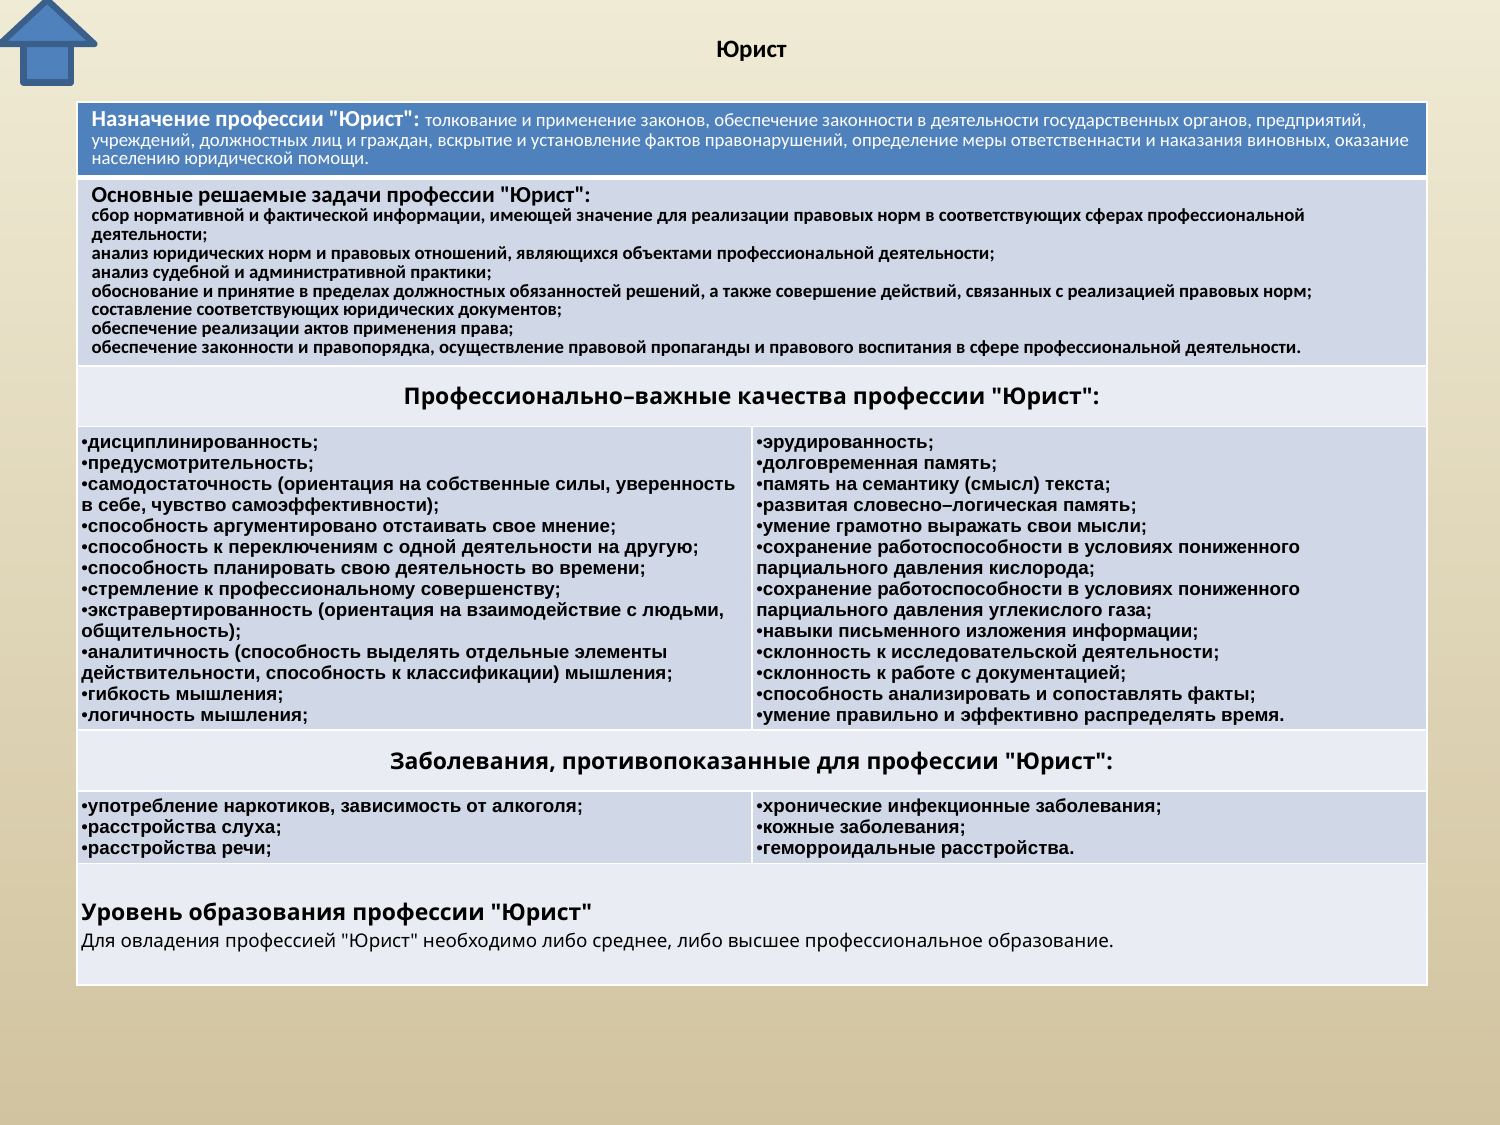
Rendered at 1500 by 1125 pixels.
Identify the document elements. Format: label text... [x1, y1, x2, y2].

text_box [1, 1, 93, 81]
table_cell эрудированность; долговременная память; память на семантику (смысл) текста; развитая словесно–логическая память; умение грамотно выражать свои мысли; сохранение работоспособности в условиях пониженного парциального давления кислорода; сохранение работоспособности в условиях пониженного парциального давления углекислого газа; навыки письменного изложения информации; склонность к исследовательской деятельности; склонность к работе с документацией; способность анализировать и сопоставлять факты; умение правильно и эффективно распределять время. [753, 427, 1426, 729]
table_cell хронические инфекционные заболевания; кожные заболевания; геморроидальные расстройства. [753, 792, 1426, 863]
table_cell Заболевания, противопоказанные для профессии "Юрист": [78, 731, 1426, 790]
table_cell употребление наркотиков, зависимость от алкоголя; расстройства слуха; расстройства речи; [78, 792, 751, 863]
table_cell Профессионально–важные качества профессии "Юрист": [78, 367, 1426, 426]
title Юрист [76, 0, 1427, 96]
table_cell Уровень образования профессии "Юрист" Для овладения профессией "Юрист" необходимо либо среднее, либо высшее профессиональное образование. [78, 864, 1426, 984]
table_cell дисциплинированность; предусмотрительность; самодостаточность (ориентация на собственные силы, уверенность в себе, чувство самоэффективности); способность аргументировано отстаивать свое мнение; способность к переключениям с одной деятельности на другую; способность планировать свою деятельность во времени; стремление к профессиональному совершенству; экстравертированность (ориентация на взаимодействие с людьми, общительность); аналитичность (способность выделять отдельные элементы действительности, способность к классификации) мышления; гибкость мышления; логичность мышления; [78, 427, 751, 729]
table_header Назначение профессии "Юрист": толкование и применение законов, обеспечение законности в деятельности государственных органов, предприятий, учреждений, должностных лиц и граждан, вскрытие и установление фактов правонарушений, определение меры ответственнасти и наказания виновных, оказание населению юридической помощи. [78, 103, 1426, 175]
table_cell Основные решаемые задачи профессии "Юрист": сбор нормативной и фактической информации, имеющей значение для реализации правовых норм в соответствующих сферах профессиональной деятельности; анализ юридических норм и правовых отношений, являющихся объектами профессиональной деятельности; анализ судебной и административной практики; обоснование и принятие в пределах должностных обязанностей решений, а также совершение действий, связанных с реализацией правовых норм; составление соответствующих юридических документов; обеспечение реализации актов применения права; обеспечение законности и правопорядка, осуществление правовой пропаганды и правового воспитания в сфере профессиональной деятельности. [78, 180, 1426, 365]
